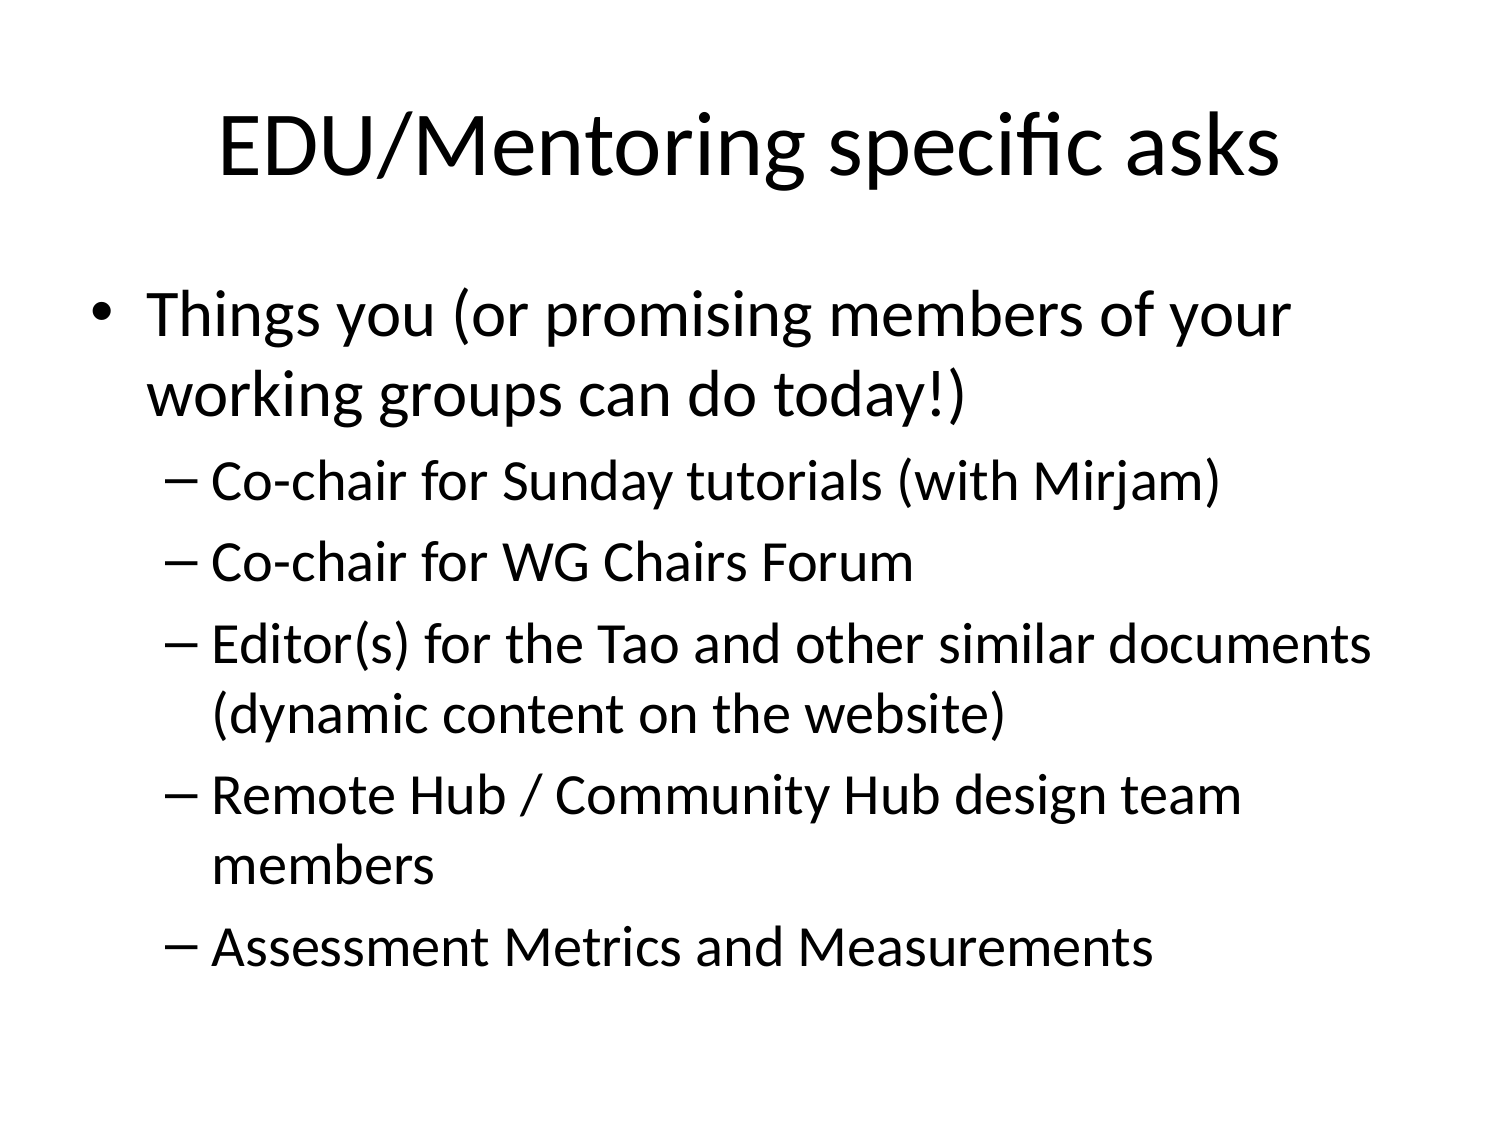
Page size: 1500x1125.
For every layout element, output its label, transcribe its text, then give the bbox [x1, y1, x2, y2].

list Things you (or promising members of your working groups can do today!) Co-chair for Sunday tutorials (with Mirjam) Co-chair for WG Chairs Forum Editor(s) for the Tao and other similar documents (dynamic content on the website) Remote Hub / Community Hub design team members Assessment Metrics and Measurements [75, 262, 1425, 1005]
title EDU/Mentoring specific asks [75, 45, 1425, 233]
